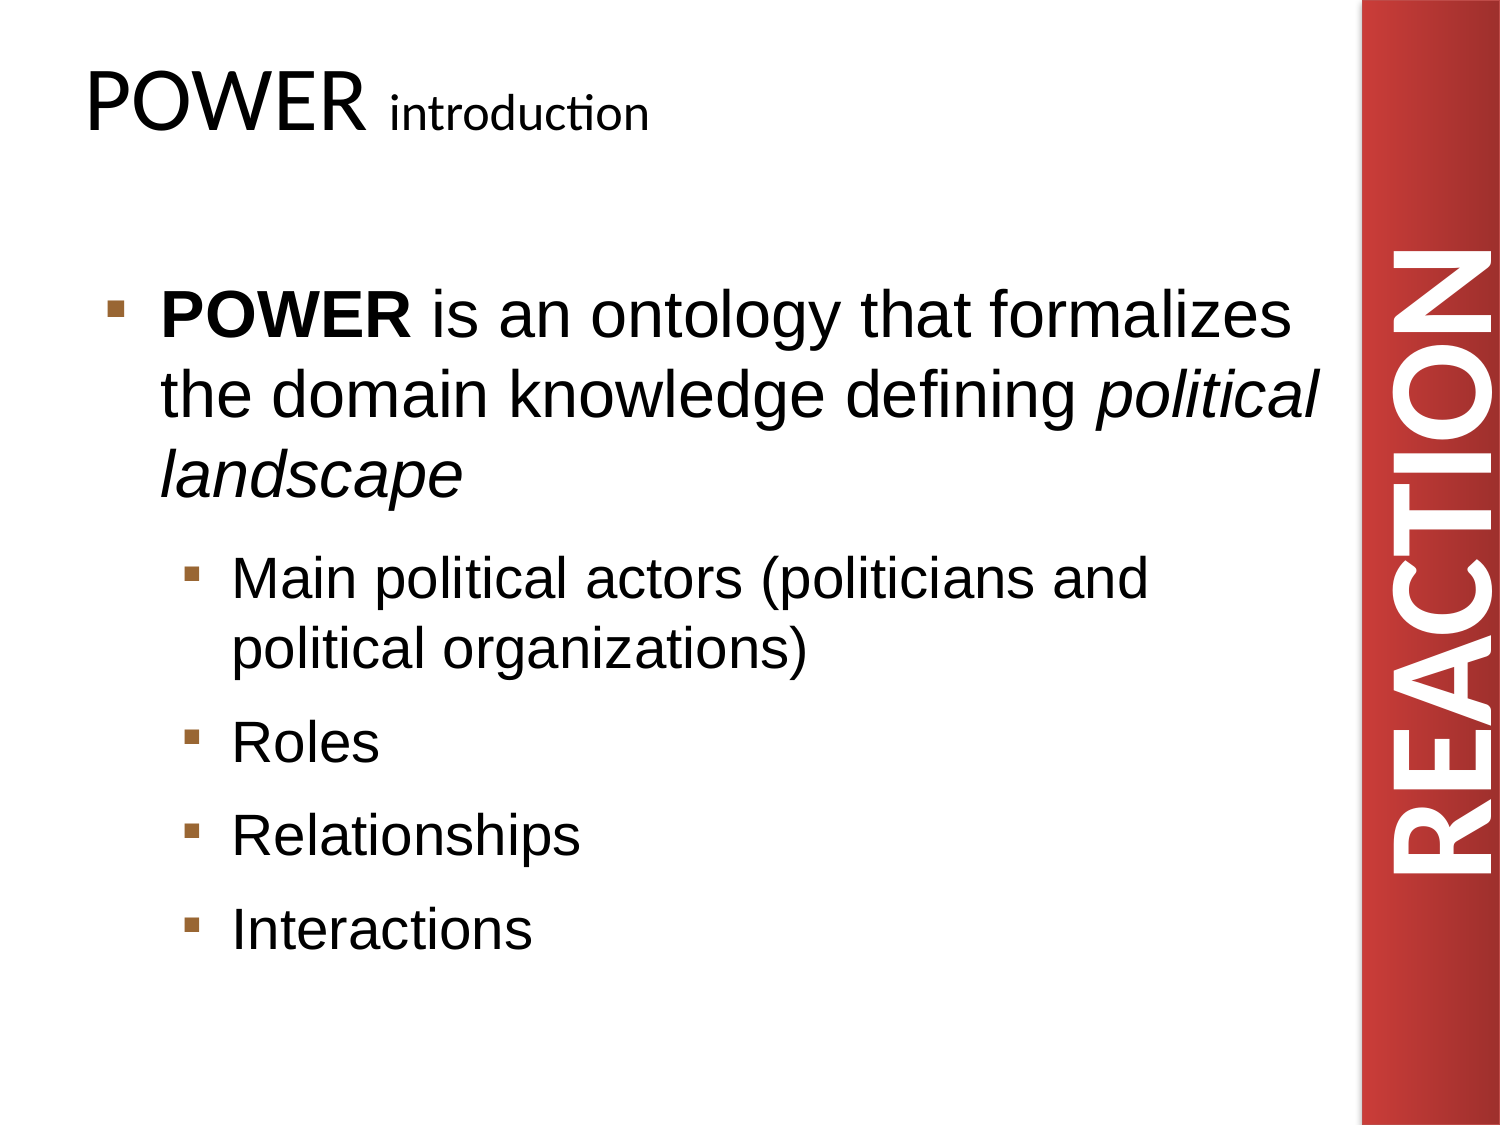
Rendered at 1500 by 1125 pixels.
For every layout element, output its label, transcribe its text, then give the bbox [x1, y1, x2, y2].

title POWER introduction [69, 6, 1420, 182]
list POWER is an ontology that formalizes the domain knowledge defining political landscape Main political actors (politicians and political organizations) Roles Relationships Interactions [75, 263, 1365, 993]
